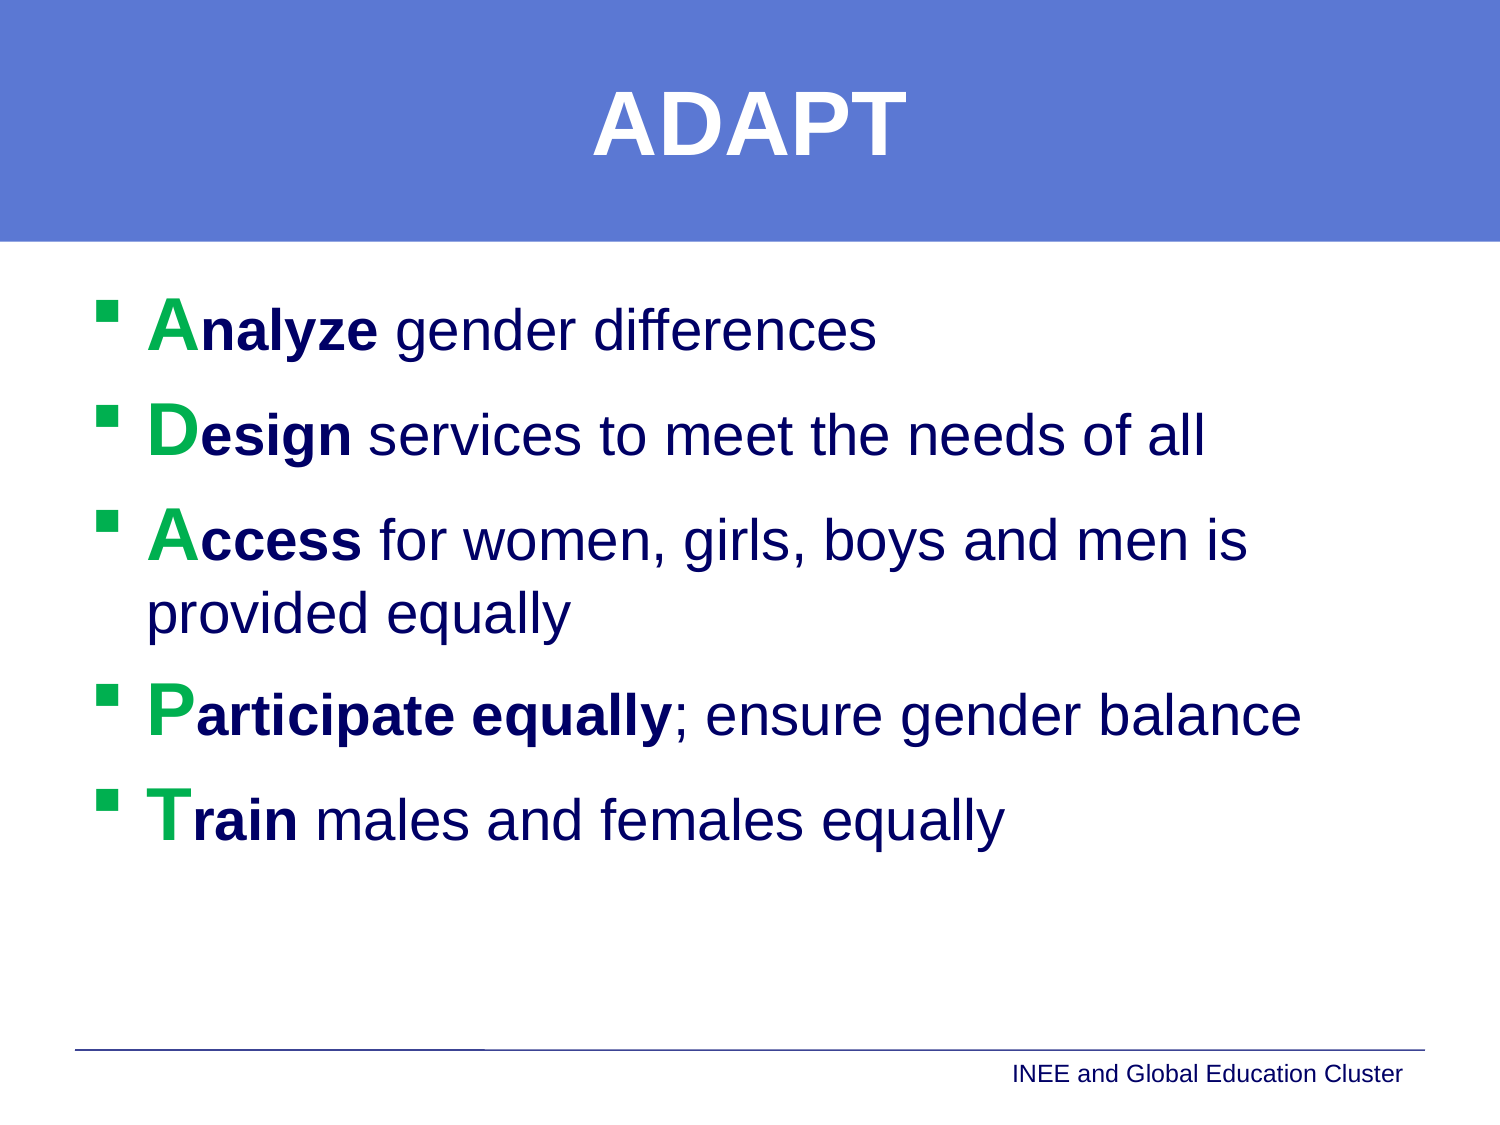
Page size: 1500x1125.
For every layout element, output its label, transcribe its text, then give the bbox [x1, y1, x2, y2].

title ADAPT [74, 24, 1426, 213]
list Analyze gender differences Design services to meet the needs of all Access for women, girls, boys and men is provided equally Participate equally; ensure gender balance Train males and females equally [74, 267, 1448, 1042]
footer INEE and Global Education Cluster [75, 1049, 1427, 1103]
